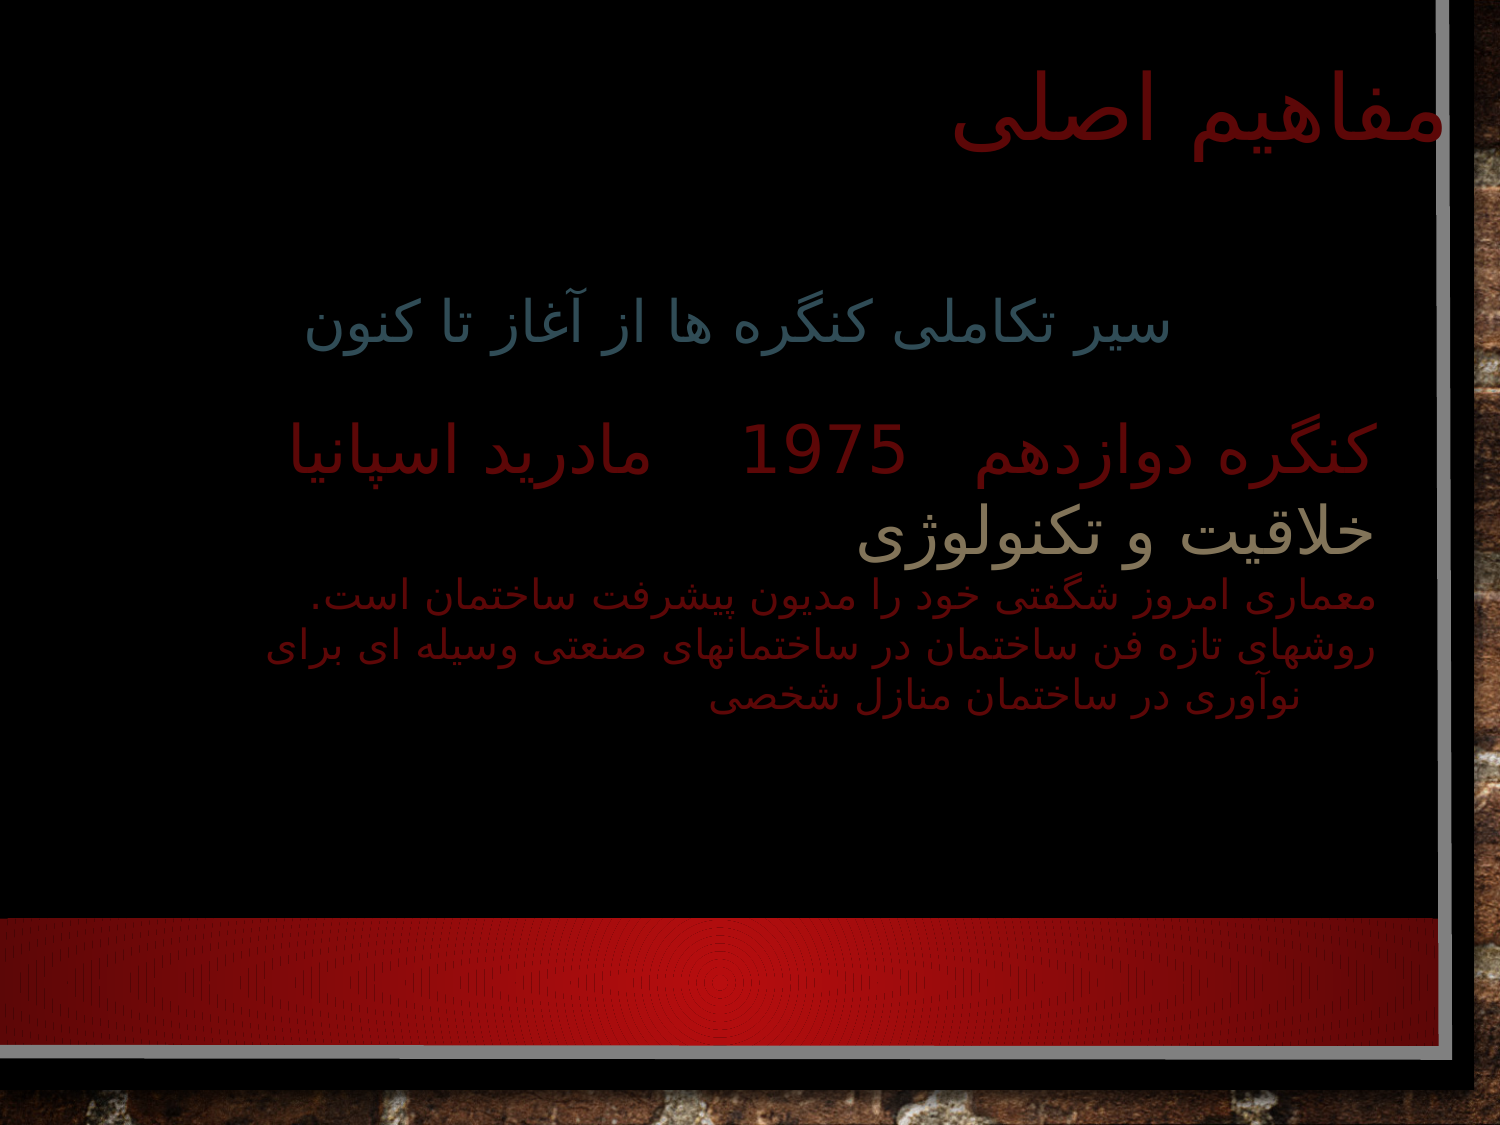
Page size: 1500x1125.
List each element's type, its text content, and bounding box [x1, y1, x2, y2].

picture [0, 0, 1500, 1125]
title مفاهیم اصلی [171, 0, 1451, 161]
list سیر تکاملی کنگره ها از آغاز تا کنون [112, 262, 1425, 400]
text_box کنگره دوازدهم 1975 مادرید اسپانیا خلاقیت و تکنولوژی معماری امروز شگفتی خود را مدیون پیشرفت ساختمان است. روشهای تازه فن ساختمان در ساختمانهای صنعتی وسیله ای برای نوآوری در ساختمان منازل شخصی [162, 399, 1438, 1120]
